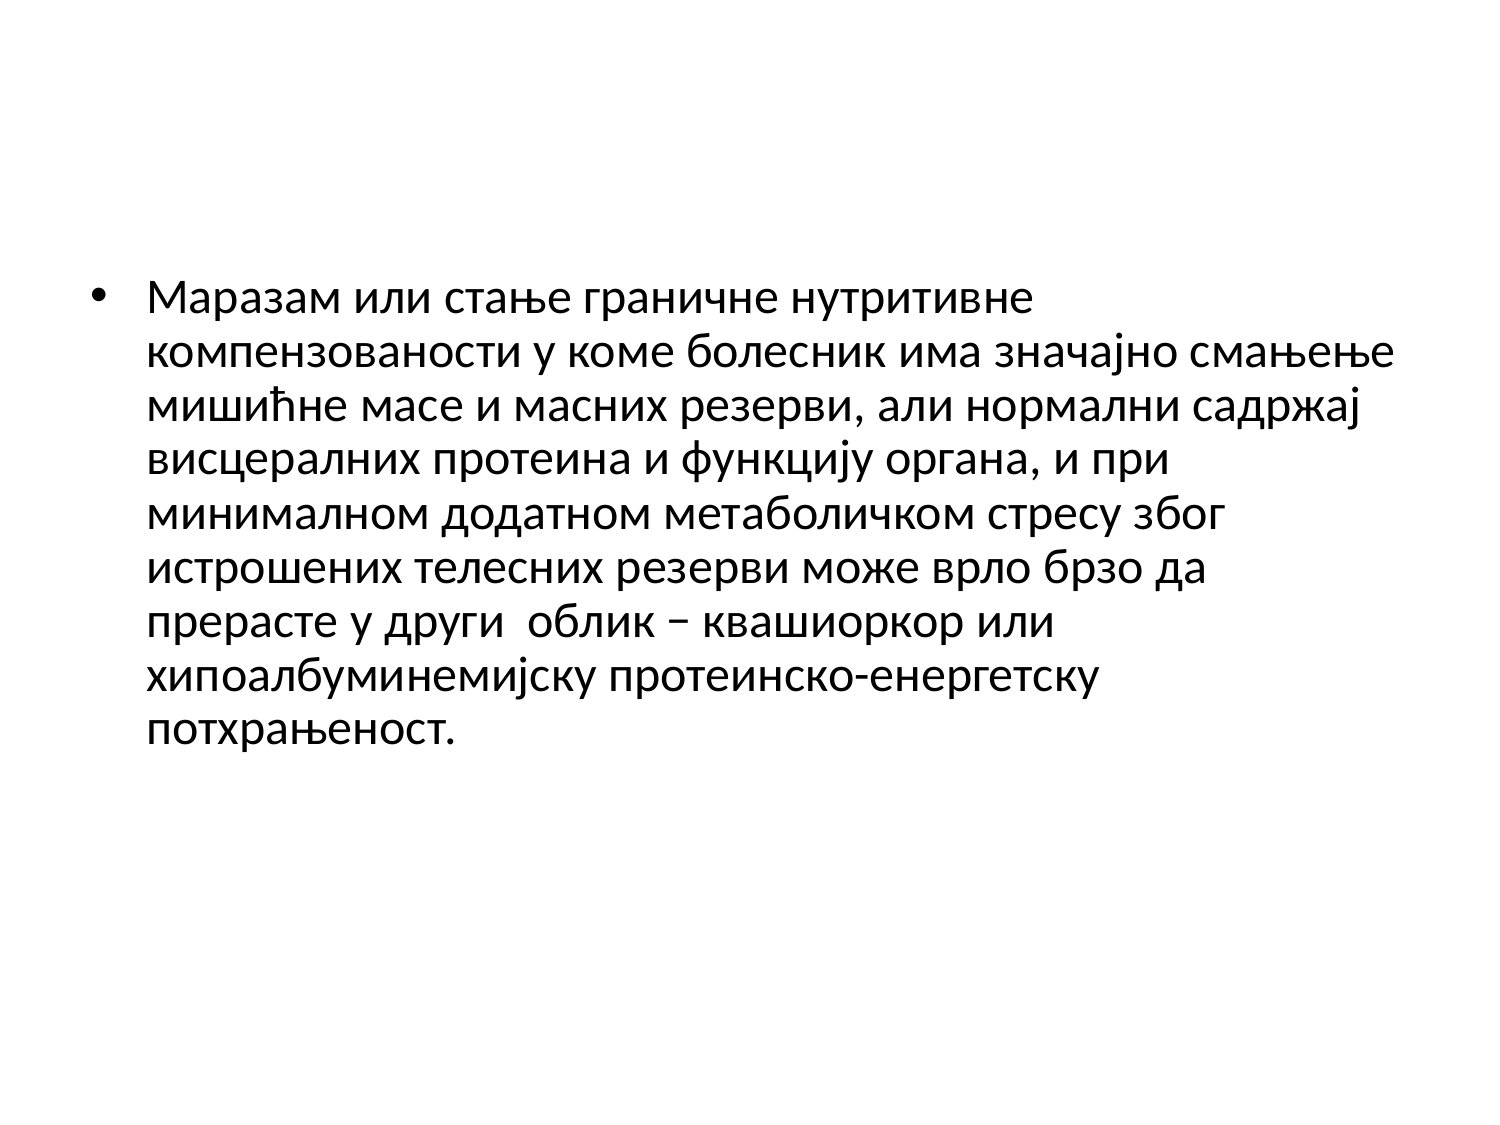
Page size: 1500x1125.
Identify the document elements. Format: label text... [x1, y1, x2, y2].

list Маразам или стање граничне нутритивне компензованости у коме болесник има значајно смањење мишићне масе и масних резерви, али нормални садржај висцералних протеина и функцију органа, и при минималном додатном метаболичком стресу због истрошених телесних резерви може врло брзо да прерасте у други облик − квашиоркор или хипоалбуминемијску протеинско-енергетску потхрањеност. [75, 262, 1425, 1005]
